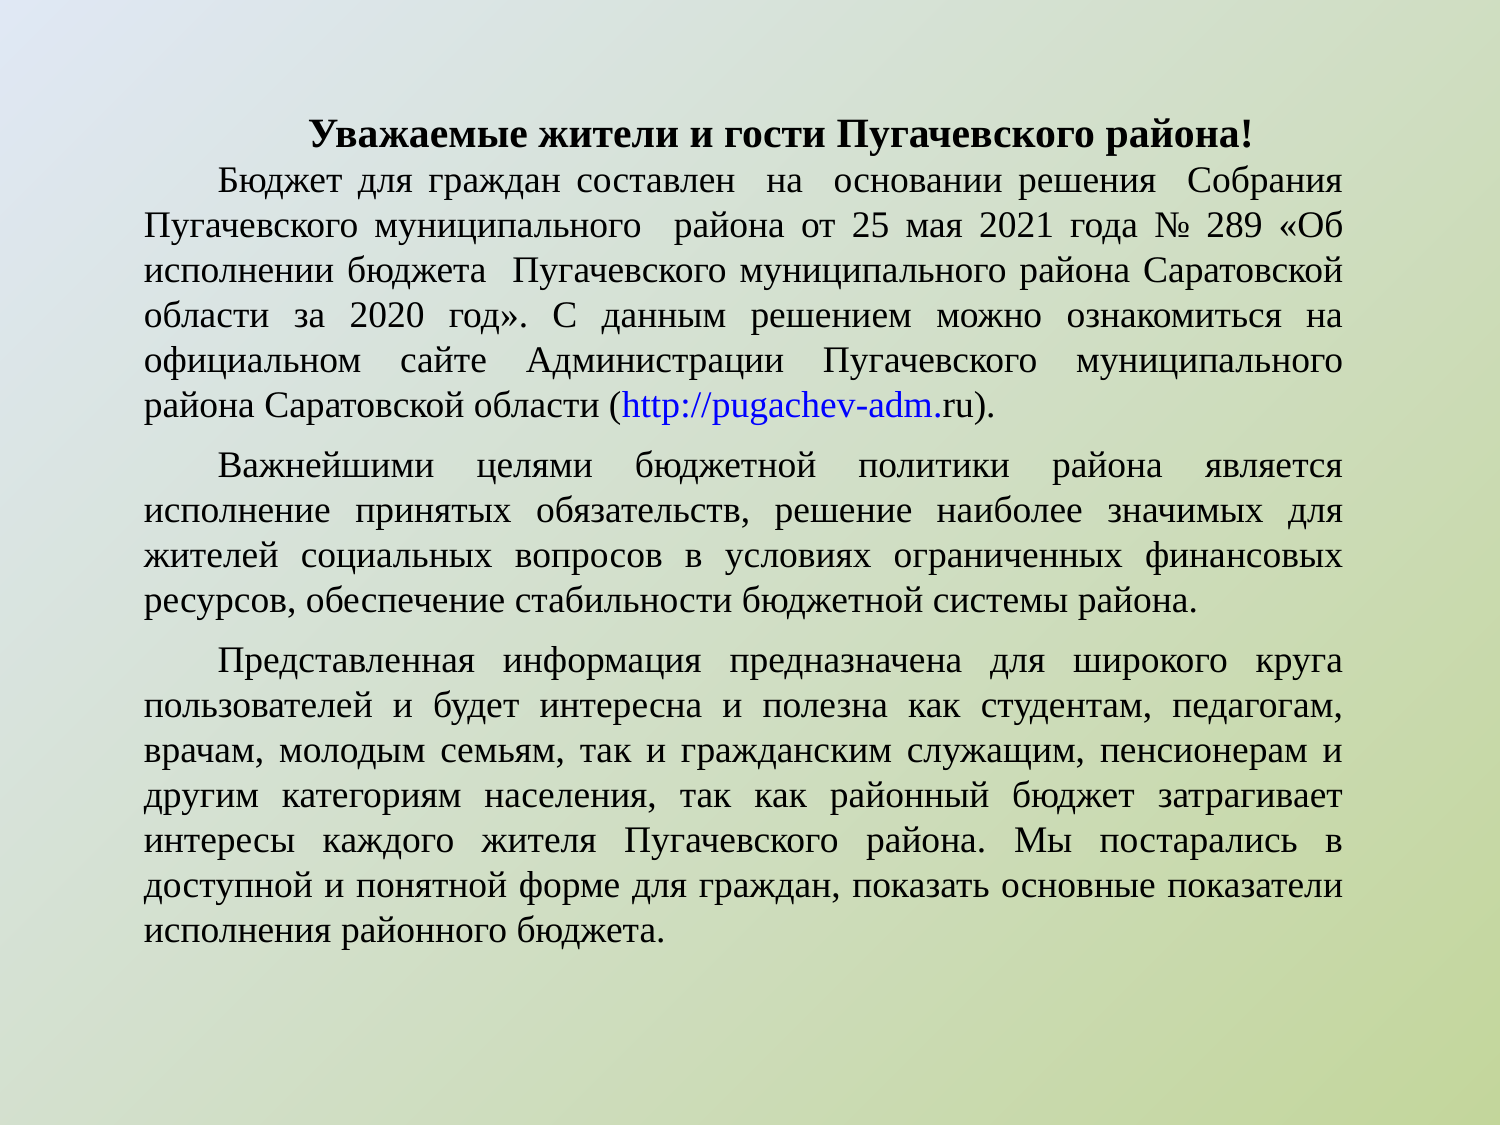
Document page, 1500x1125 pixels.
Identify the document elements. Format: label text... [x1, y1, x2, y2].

text_box Уважаемые жители и гости Пугачевского района! Бюджет для граждан составлен на основании решения Собрания Пугачевского муниципального района от 25 мая 2021 года № 289 «Об исполнении бюджета Пугачевского муниципального района Саратовской области за 2020 год». С данным решением можно ознакомиться на официальном сайте Администрации Пугачевского муниципального района Саратовской области (http://pugachev-adm.ru). Важнейшими целями бюджетной политики района является исполнение принятых обязательств, решение наиболее значимых для жителей социальных вопросов в условиях ограниченных финансовых ресурсов, обеспечение стабильности бюджетной системы района. Представленная информация предназначена для широкого круга пользователей и будет интересна и полезна как студентам, педагогам, врачам, молодым семьям, так и гражданским служащим, пенсионерам и другим категориям населения, так как районный бюджет затрагивает интересы каждого жителя Пугачевского района. Мы постарались в доступной и понятной форме для граждан, показать основные показатели исполнения районного бюджета. [128, 97, 1360, 958]
